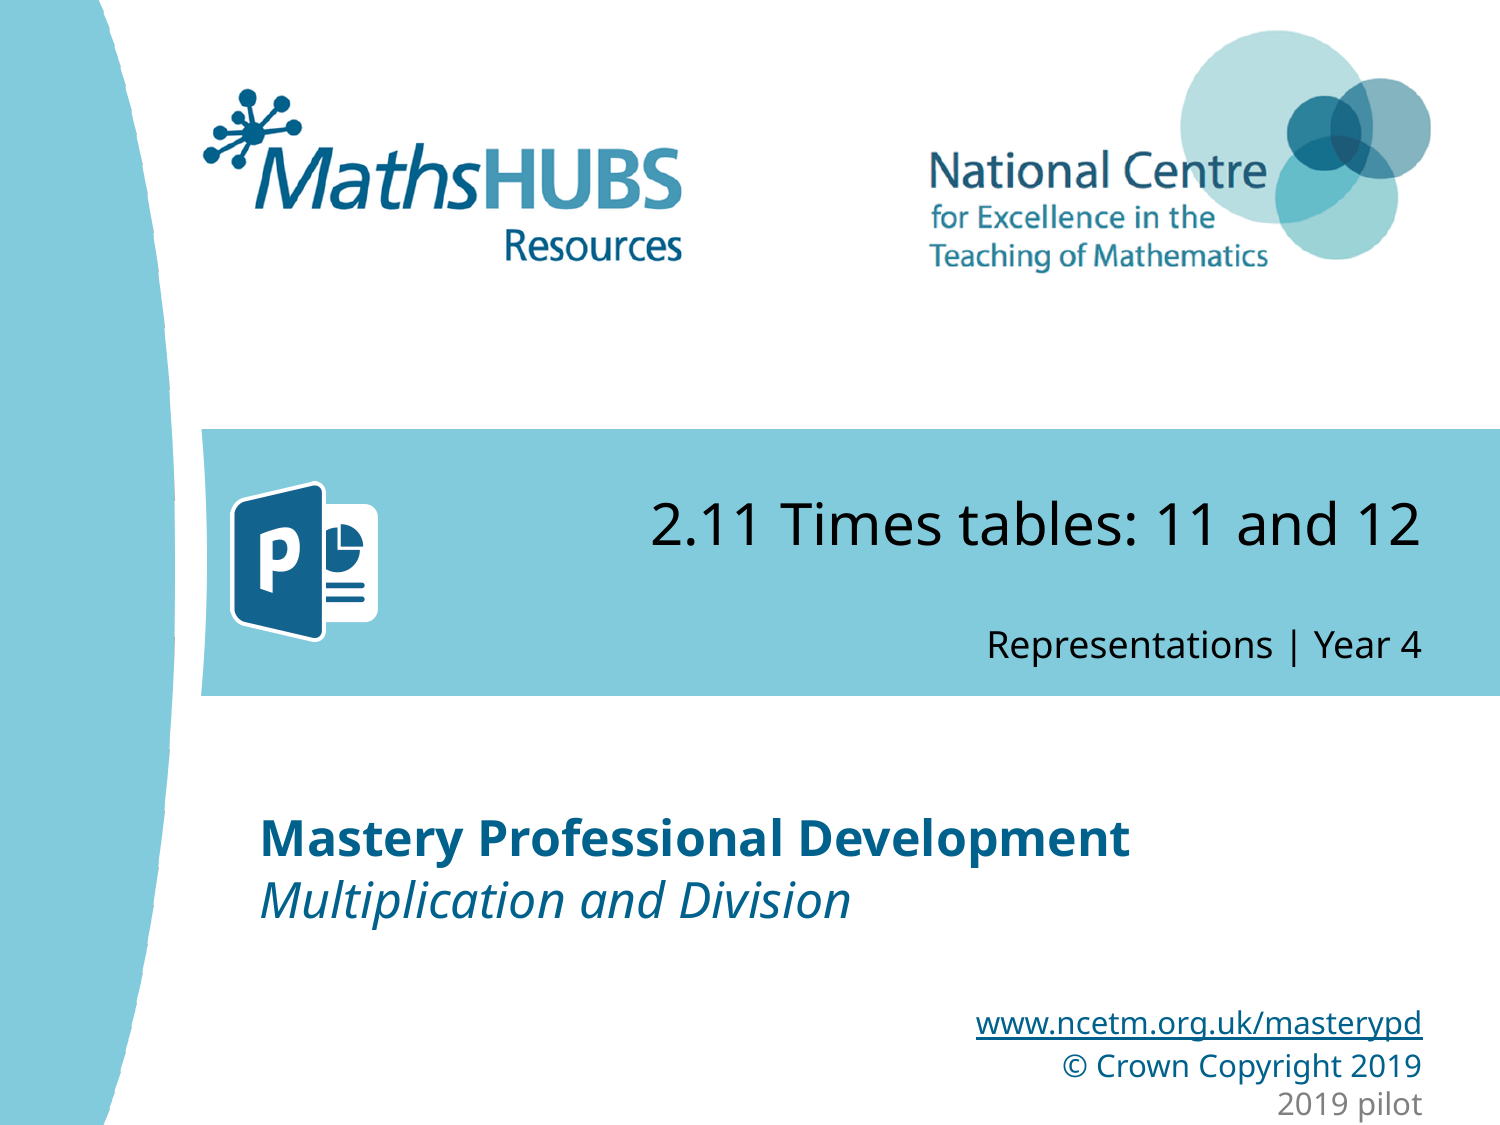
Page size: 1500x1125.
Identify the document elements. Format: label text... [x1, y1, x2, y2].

picture [200, 85, 688, 274]
list Multiplication and Division [244, 860, 1161, 945]
picture [0, 0, 175, 1125]
picture [178, 429, 1500, 696]
subtitle Representations | Year 4 [407, 614, 1438, 673]
picture [927, 29, 1431, 274]
title 2.11 Times tables: 11 and 12 [407, 459, 1438, 585]
